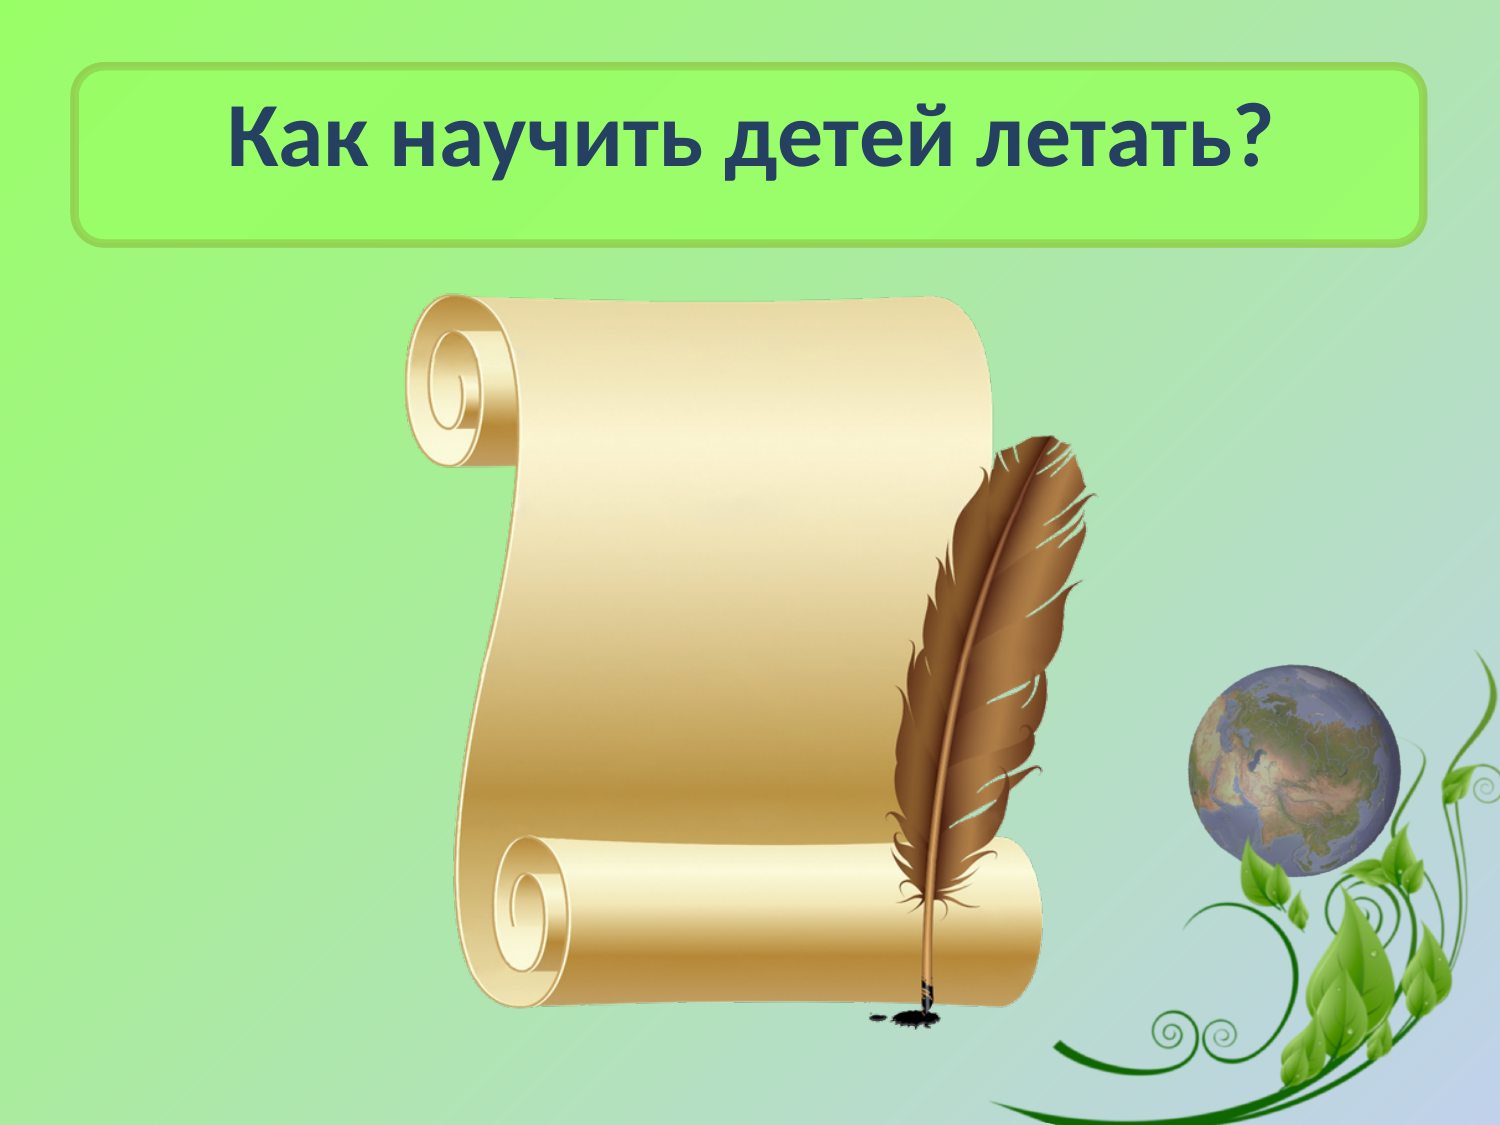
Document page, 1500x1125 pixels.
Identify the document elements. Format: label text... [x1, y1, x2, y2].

picture [988, 579, 1500, 1125]
title Как научить детей летать? [76, 54, 1427, 315]
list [398, 290, 1107, 1036]
